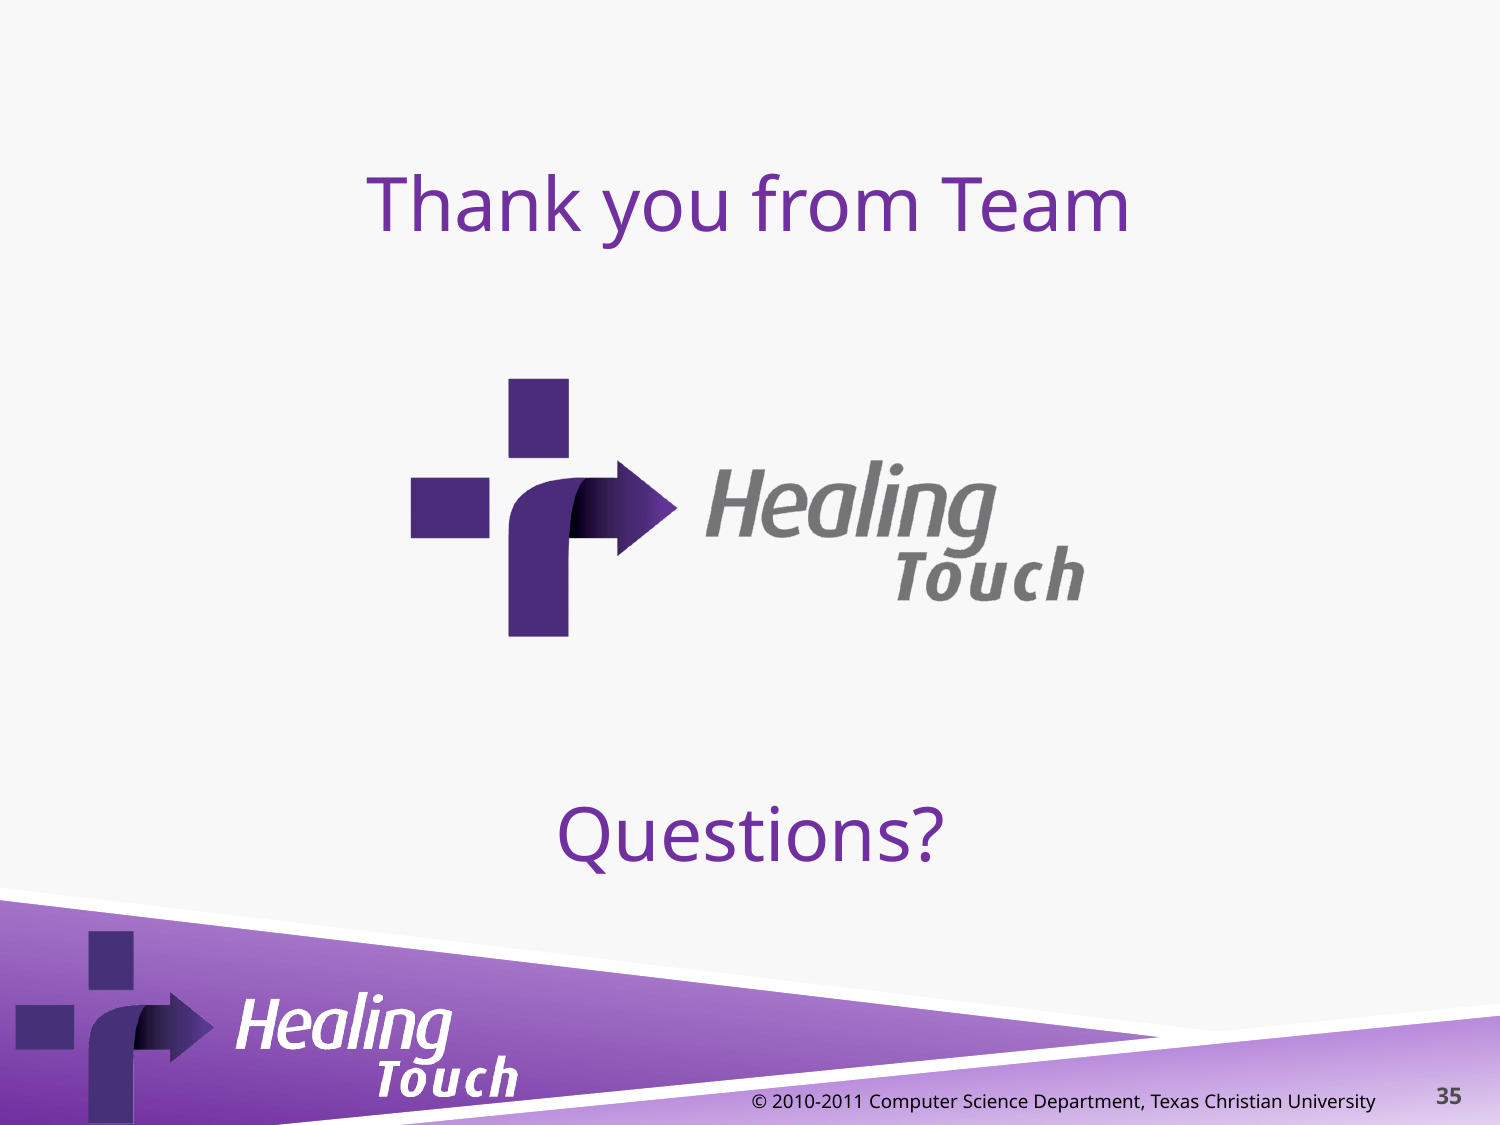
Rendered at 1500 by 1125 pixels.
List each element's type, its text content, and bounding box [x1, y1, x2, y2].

slide_number 35 [1387, 1052, 1463, 1113]
picture [7, 927, 525, 1125]
picture [399, 374, 1094, 641]
slide_number © 2010-2011 Computer Science Department, Texas Christian University [737, 1052, 1375, 1113]
title Thank you from Team Questions? [112, 237, 1388, 796]
